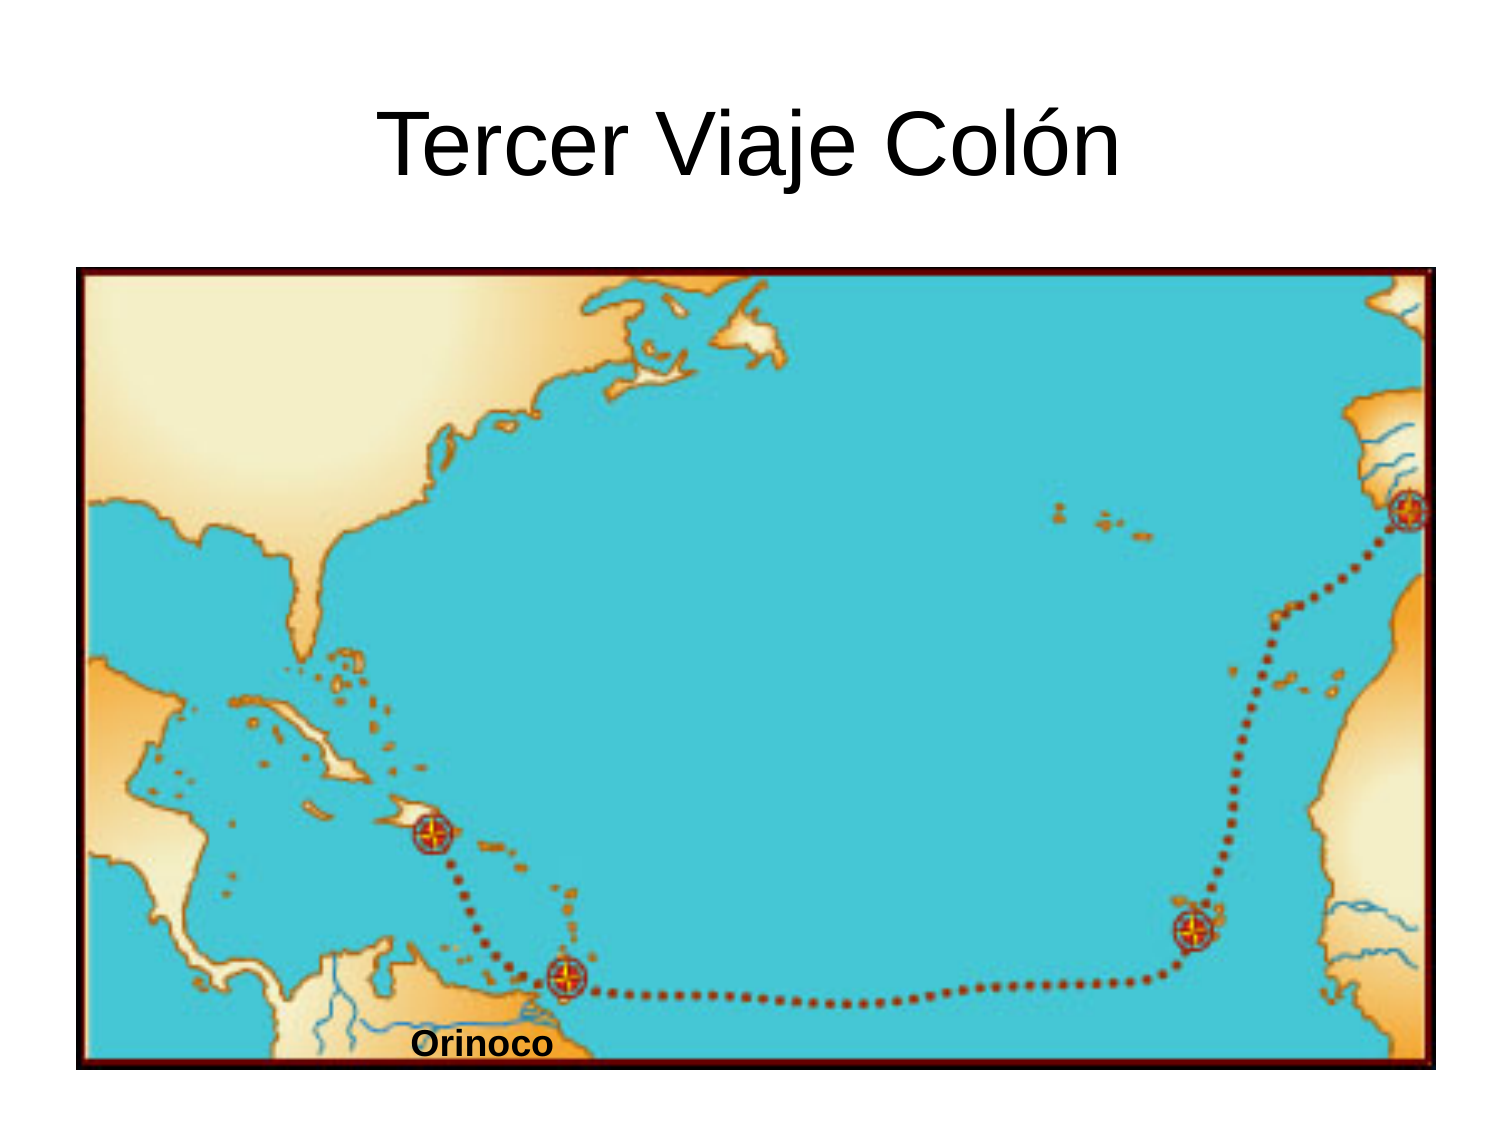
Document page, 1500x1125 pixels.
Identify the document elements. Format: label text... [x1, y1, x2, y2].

title Tercer Viaje Colón [74, 44, 1426, 233]
picture [76, 266, 1436, 1071]
